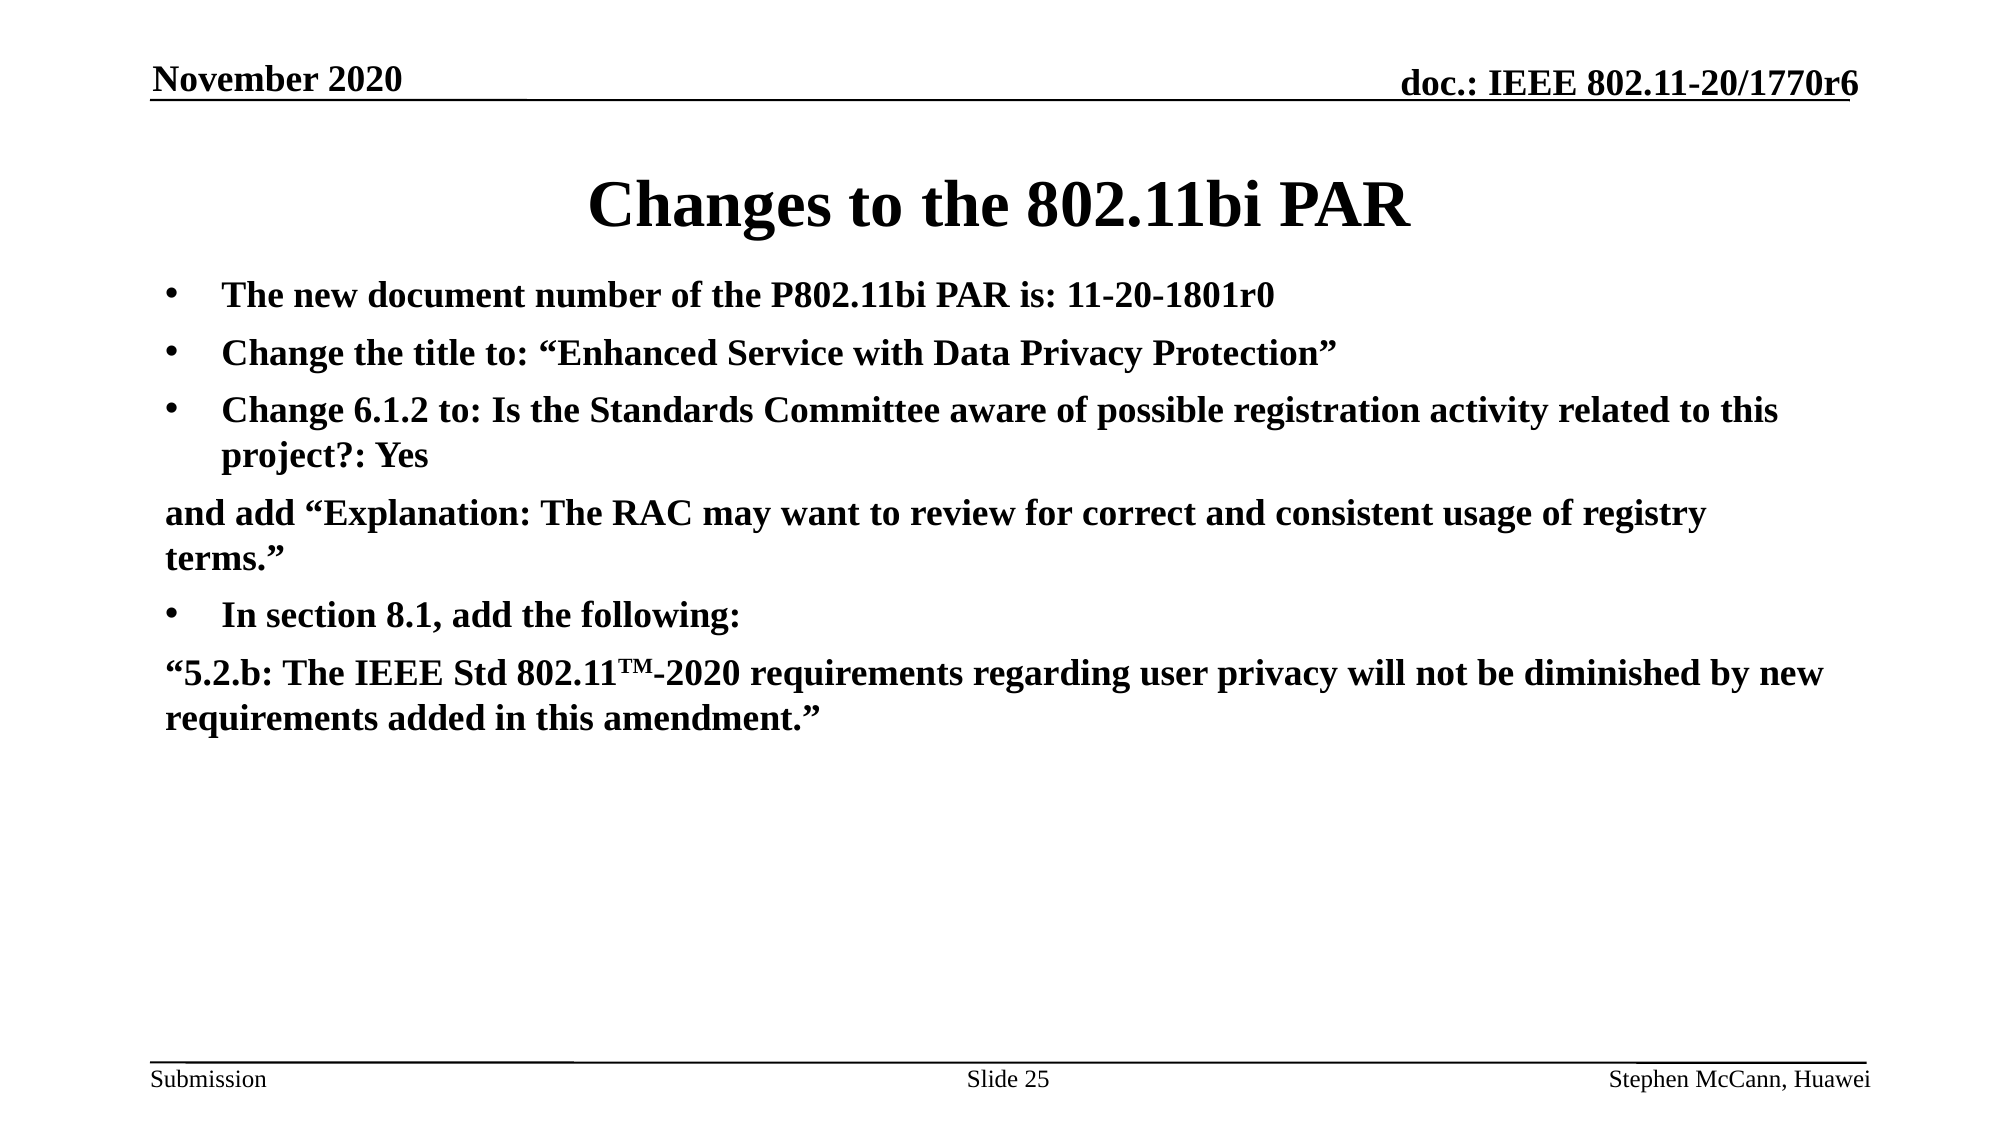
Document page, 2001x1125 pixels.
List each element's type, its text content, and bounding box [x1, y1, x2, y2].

footer Stephen McCann, Huawei [1174, 1061, 1872, 1093]
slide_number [152, 54, 563, 100]
list The new document number of the P802.11bi PAR is: 11-20-1801r0 Change the title to: “Enhanced Service with Data Privacy Protection” Change 6.1.2 to: Is the Standards Committee aware of possible registration activity related to this project?: Yes and add “Explanation: The RAC may want to review for correct and consistent usage of registry terms.” In section 8.1, add the following: “5.2.b: The IEEE Std 802.11TM-2020 requirements regarding user privacy will not be diminished by new requirements added in this amendment.” [149, 262, 1850, 1013]
title Changes to the 802.11bi PAR [149, 112, 1850, 262]
slide_number Slide 25 [950, 1061, 1067, 1123]
